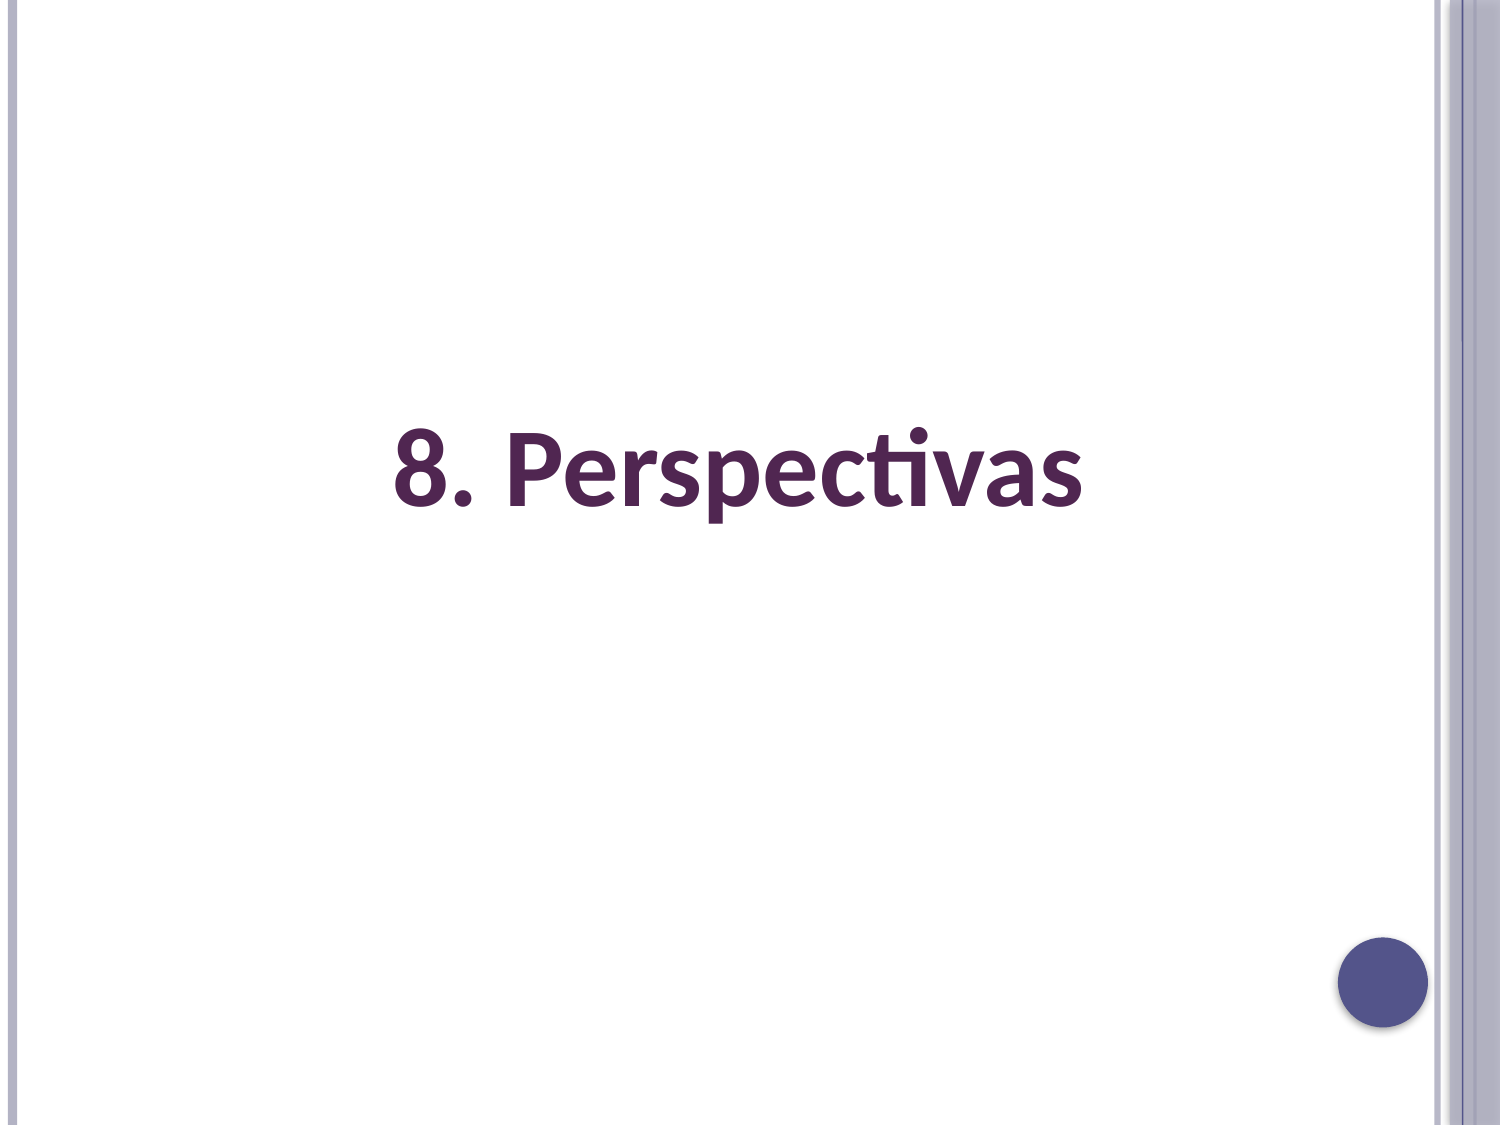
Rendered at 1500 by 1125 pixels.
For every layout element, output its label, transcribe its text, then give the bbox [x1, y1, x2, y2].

text_box 8. Perspectivas [210, 386, 1266, 537]
